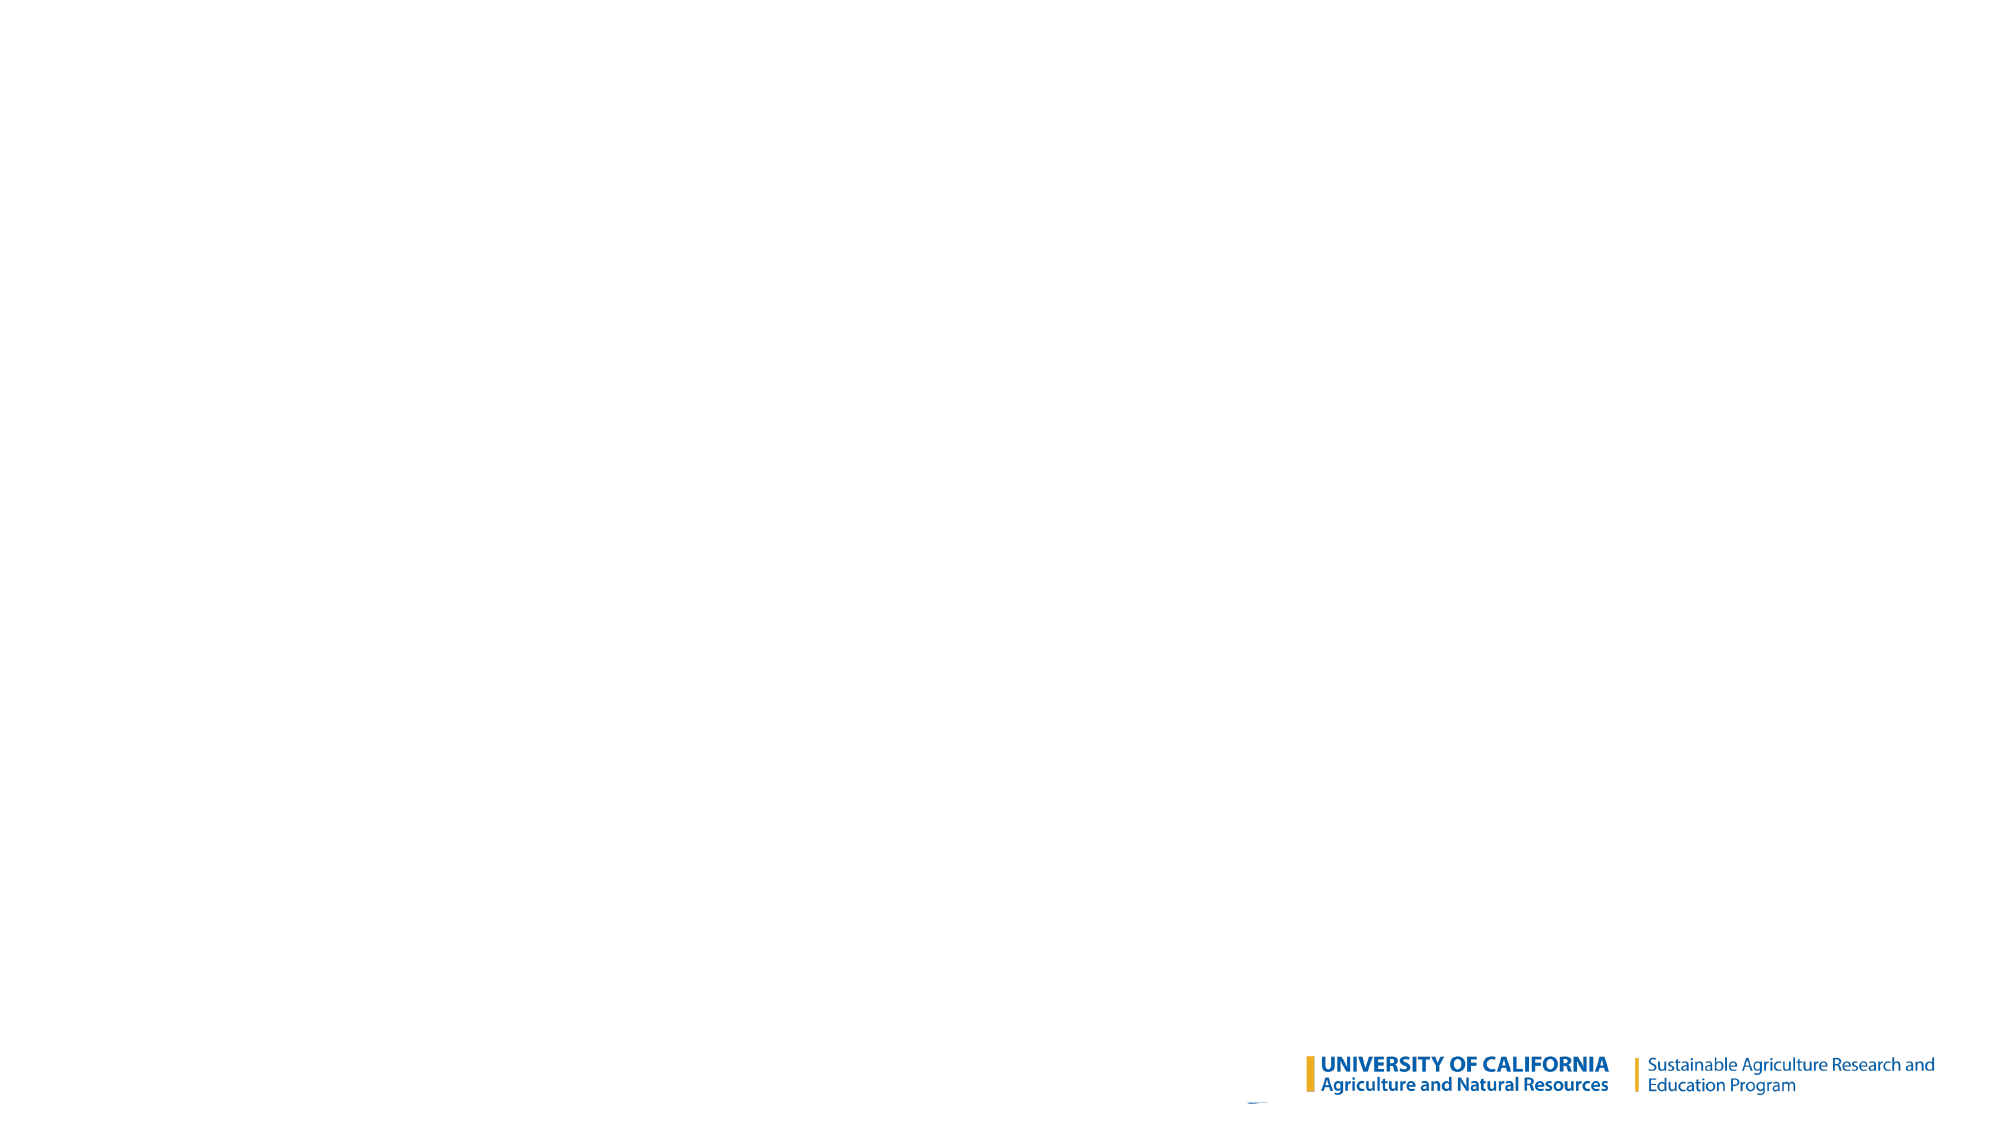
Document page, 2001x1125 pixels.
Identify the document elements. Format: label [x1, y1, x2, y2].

picture [1127, 32, 1969, 1125]
